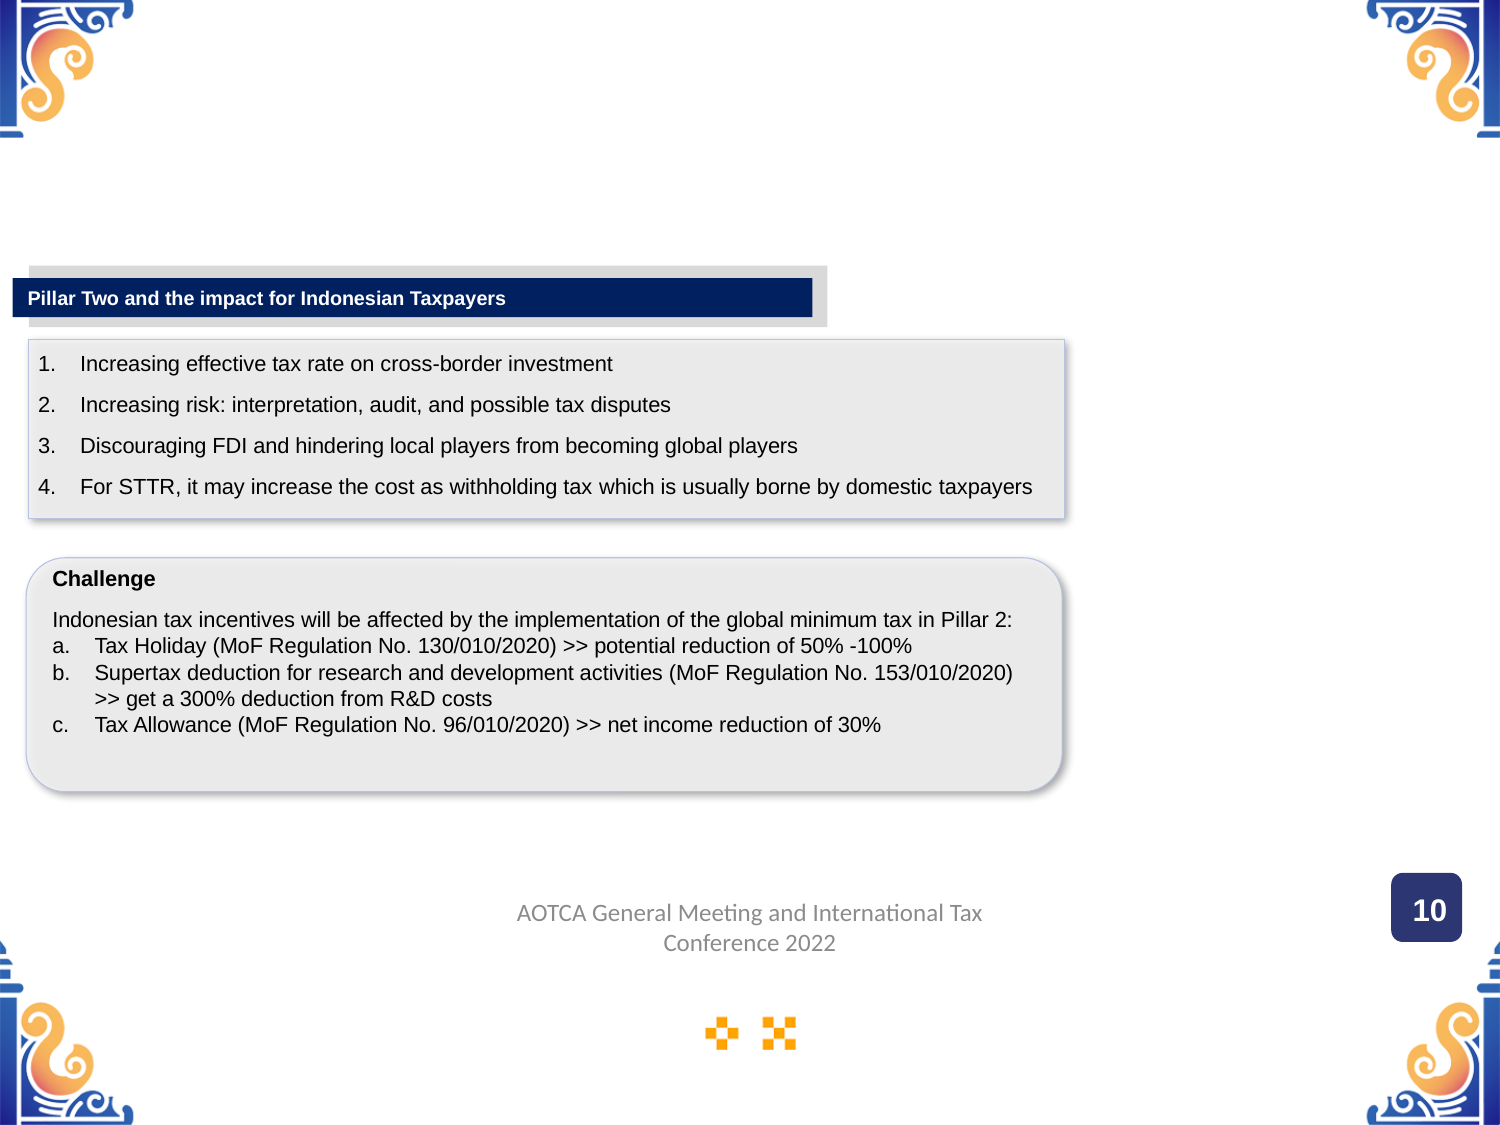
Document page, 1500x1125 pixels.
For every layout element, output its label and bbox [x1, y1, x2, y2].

picture [0, 0, 1500, 1125]
text_box [26, 540, 1065, 835]
text_box [28, 339, 1065, 540]
